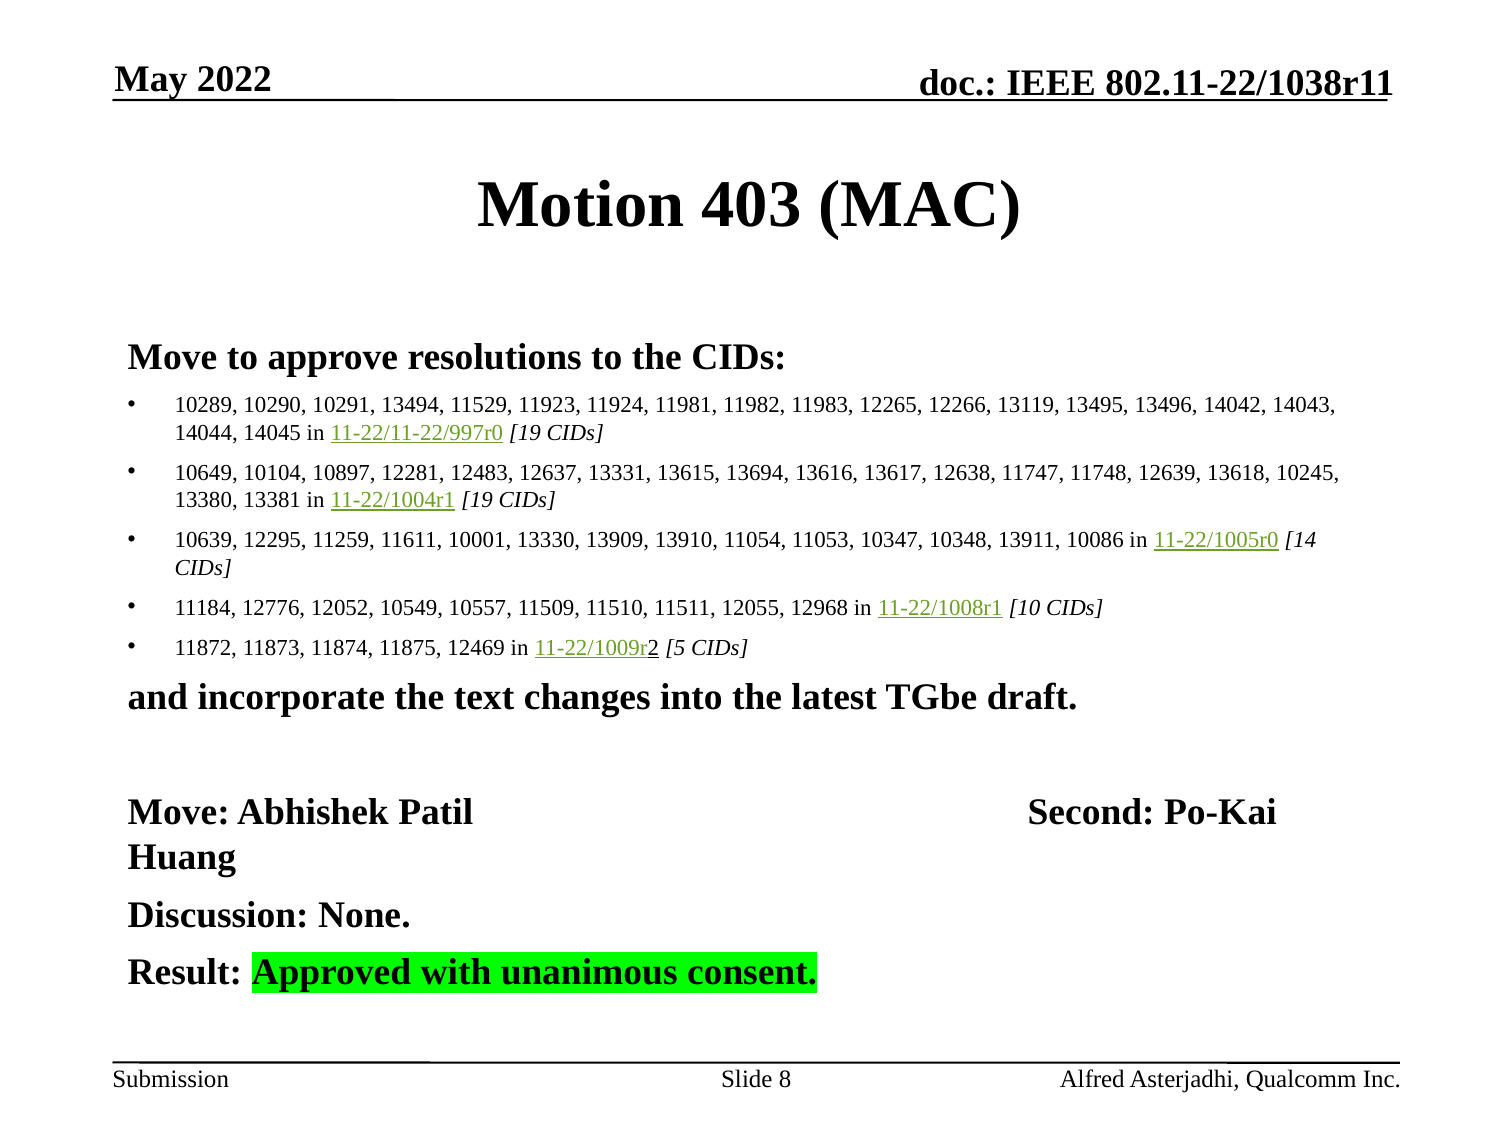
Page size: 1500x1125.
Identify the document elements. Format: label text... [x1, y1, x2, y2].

footer Alfred Asterjadhi, Qualcomm Inc. [878, 1061, 1402, 1093]
list Move to approve resolutions to the CIDs: 10289, 10290, 10291, 13494, 11529, 11923, 11924, 11981, 11982, 11983, 12265, 12266, 13119, 13495, 13496, 14042, 14043, 14044, 14045 in 11-22/11-22/997r0 [19 CIDs] 10649, 10104, 10897, 12281, 12483, 12637, 13331, 13615, 13694, 13616, 13617, 12638, 11747, 11748, 12639, 13618, 10245, 13380, 13381 in 11-22/1004r1 [19 CIDs] 10639, 12295, 11259, 11611, 10001, 13330, 13909, 13910, 11054, 11053, 10347, 10348, 13911, 10086 in 11-22/1005r0 [14 CIDs] 11184, 12776, 12052, 10549, 10557, 11509, 11510, 11511, 12055, 12968 in 11-22/1008r1 [10 CIDs] 11872, 11873, 11874, 11875, 12469 in 11-22/1009r2 [5 CIDs] and incorporate the text changes into the latest TGbe draft. Move: Abhishek Patil Second: Po-Kai Huang Discussion: None. Result: Approved with unanimous consent. [112, 324, 1388, 1063]
slide_number Slide 8 [712, 1061, 800, 1123]
title Motion 403 (MAC) [112, 112, 1388, 288]
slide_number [114, 54, 423, 100]
